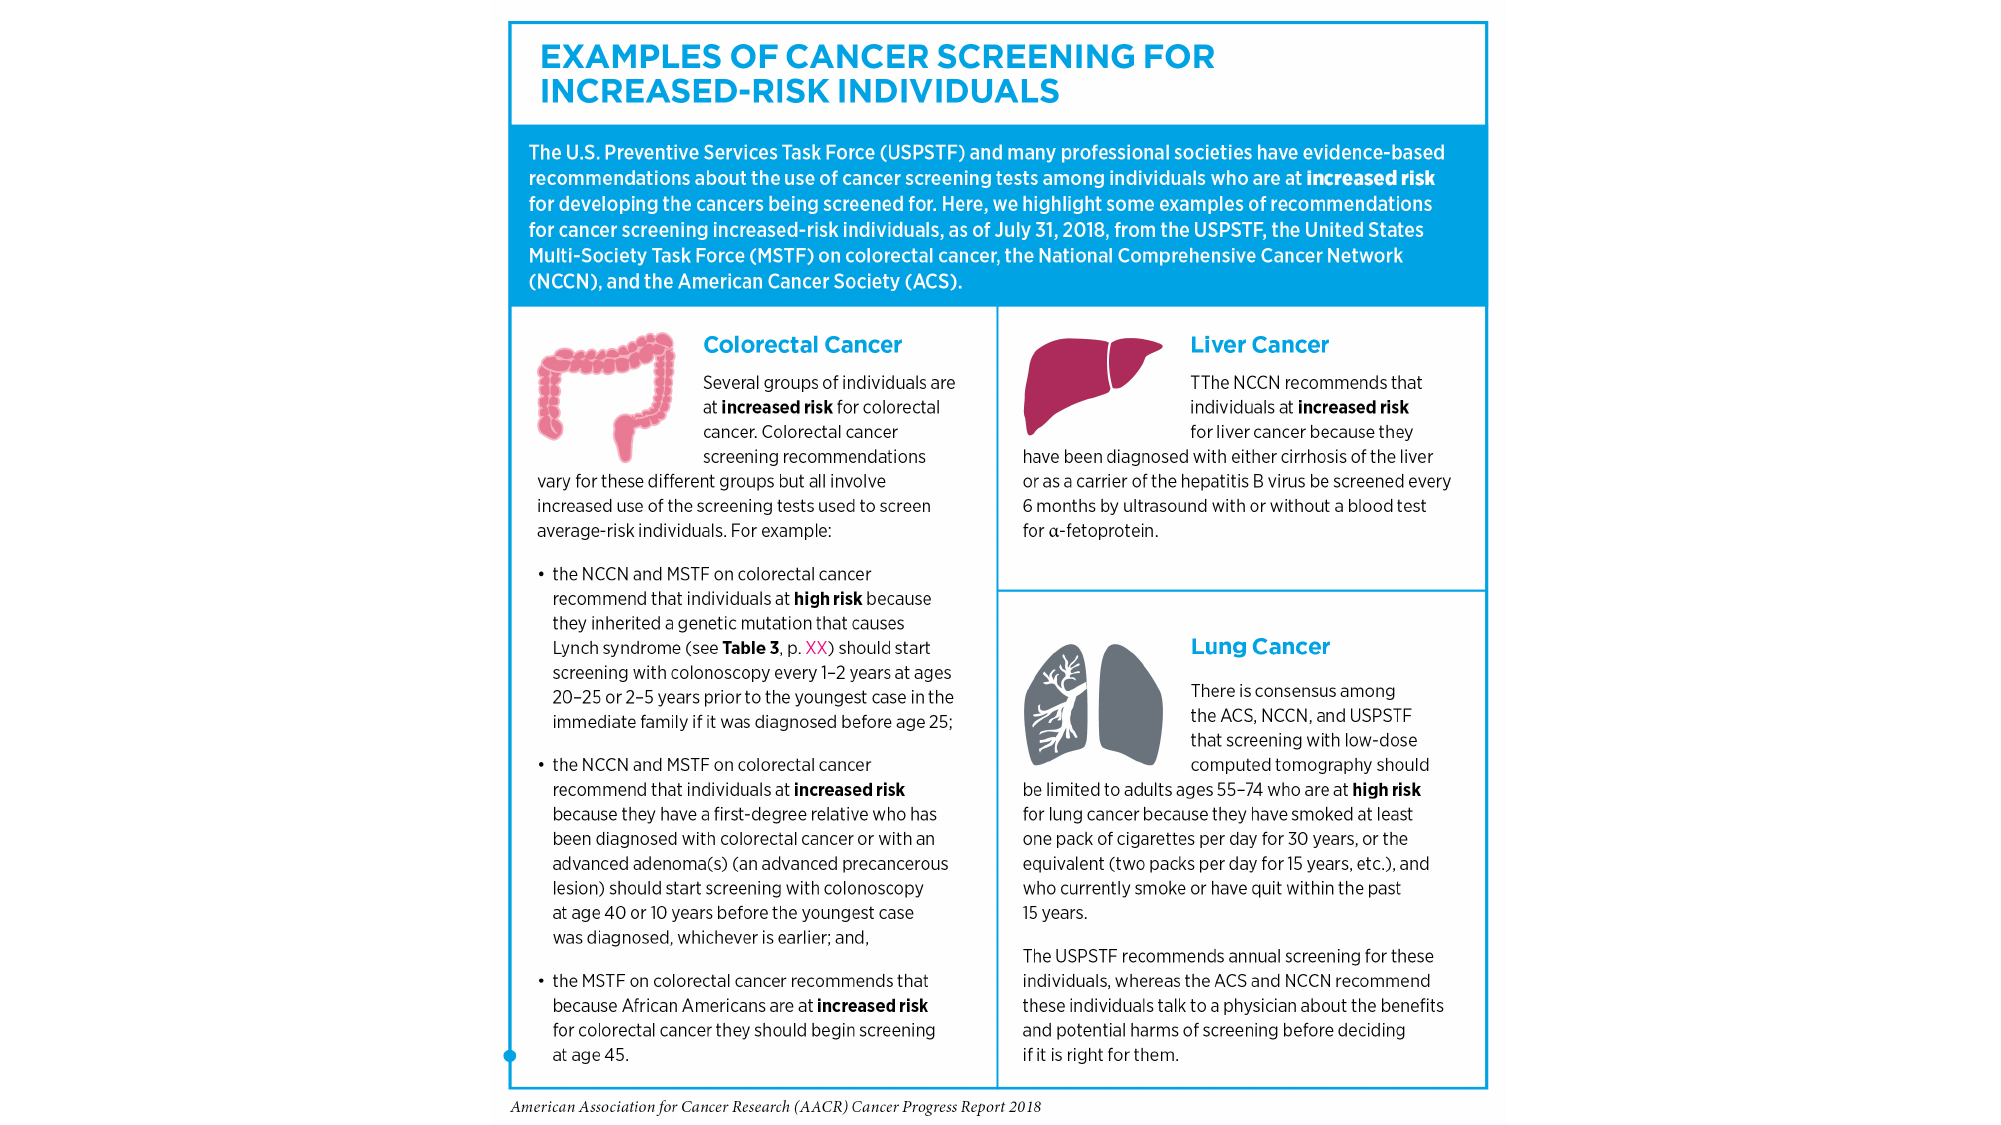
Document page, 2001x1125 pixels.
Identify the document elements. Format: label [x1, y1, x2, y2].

picture [491, 0, 1506, 1125]
